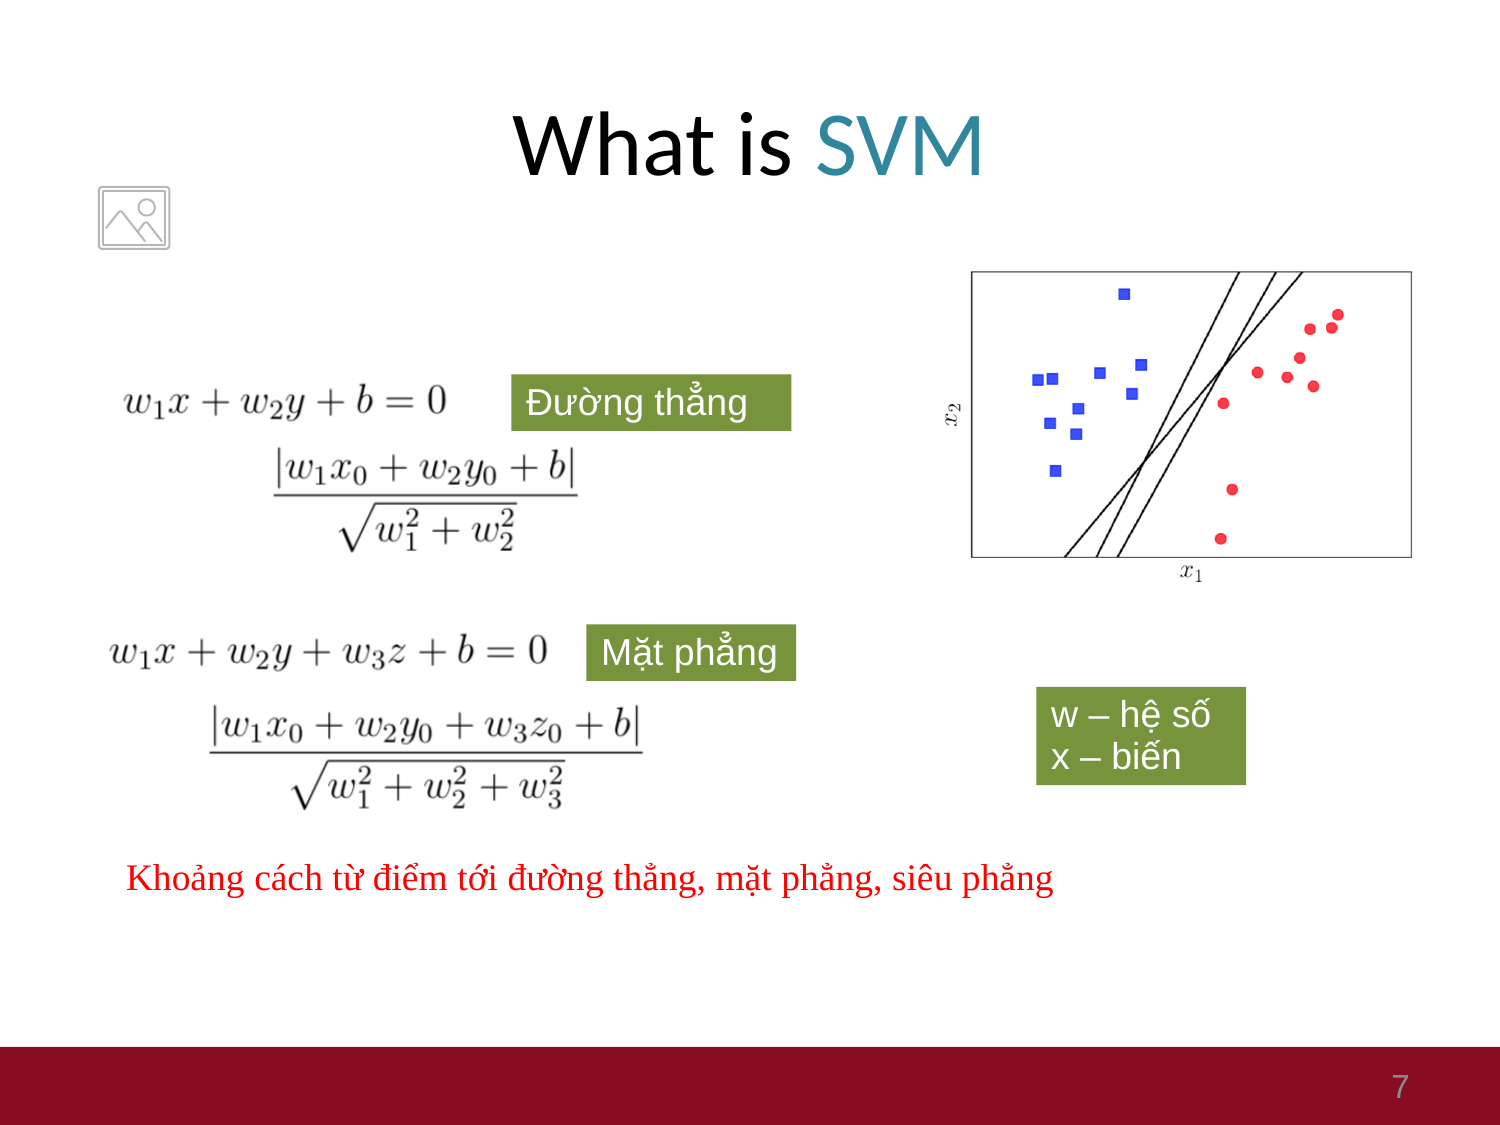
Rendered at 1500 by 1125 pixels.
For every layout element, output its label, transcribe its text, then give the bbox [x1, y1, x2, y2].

text_box w – hệ số x – biến [1036, 686, 1247, 786]
text_box Khoảng cách từ điểm tới đường thẳng, mặt phẳng, siêu phẳng [111, 849, 1223, 906]
picture [110, 374, 618, 573]
picture [935, 255, 1421, 588]
text_box Đường thẳng [511, 374, 792, 431]
picture [185, 686, 683, 842]
picture [98, 624, 560, 681]
slide_number 7 [1074, 1057, 1425, 1118]
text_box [98, 186, 170, 250]
text_box Mặt phẳng [586, 624, 797, 681]
title What is SVM [75, 45, 1425, 233]
